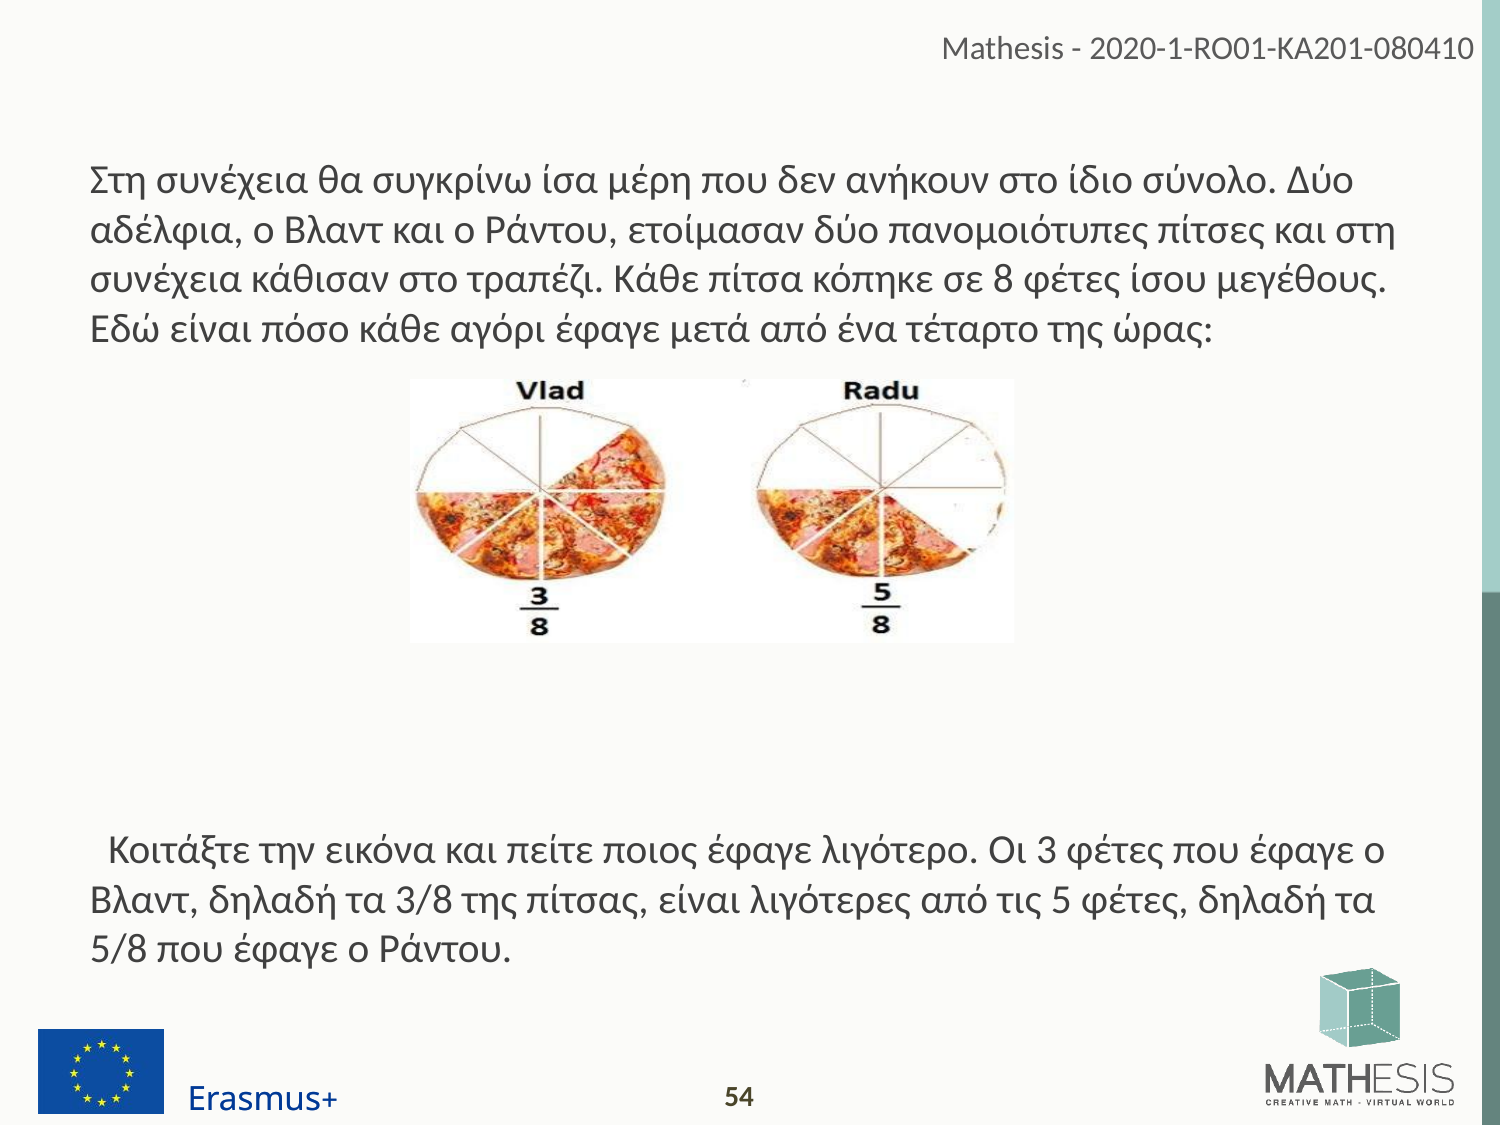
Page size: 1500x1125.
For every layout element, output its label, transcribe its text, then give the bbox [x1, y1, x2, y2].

picture [409, 378, 1015, 644]
list Στη συνέχεια θα συγκρίνω ίσα μέρη που δεν ανήκουν στο ίδιο σύνολο. Δύο αδέλφια, ο Βλαντ και ο Ράντου, ετοίμασαν δύο πανομοιότυπες πίτσες και στη συνέχεια κάθισαν στο τραπέζι. Κάθε πίτσα κόπηκε σε 8 φέτες ίσου μεγέθους. Εδώ είναι πόσο κάθε αγόρι έφαγε μετά από ένα τέταρτο της ώρας: Κοιτάξτε την εικόνα και πείτε ποιος έφαγε λιγότερο. Οι 3 φέτες που έφαγε ο Βλαντ, δηλαδή τα 3/8 της πίτσας, είναι λιγότερες από τις 5 φέτες, δηλαδή τα 5/8 που έφαγε ο Ράντου. [75, 145, 1425, 1005]
picture [38, 1029, 164, 1114]
